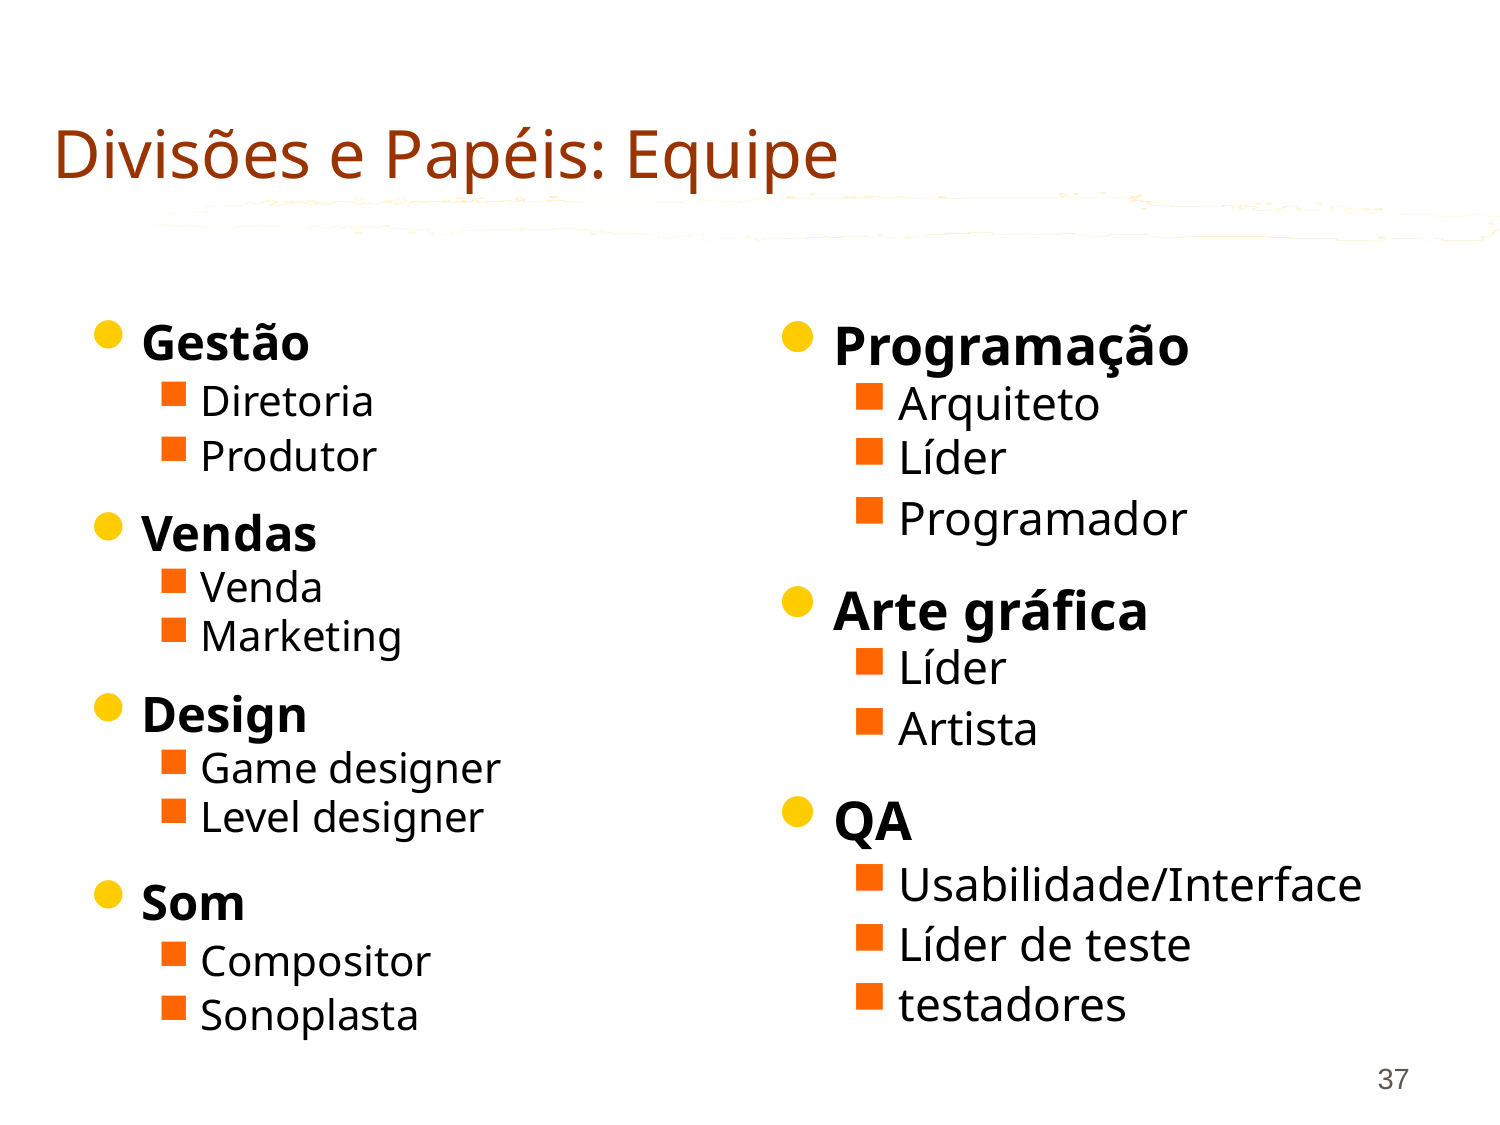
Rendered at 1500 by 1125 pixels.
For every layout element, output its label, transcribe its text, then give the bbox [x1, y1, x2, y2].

list Programação Arquiteto Líder Programador Arte gráfica Líder Artista QA Usabilidade/Interface Líder de teste testadores [762, 304, 1426, 1048]
list Gestão Diretoria Produtor Vendas Venda Marketing Design Game designer Level designer Som Compositor Sonoplasta [74, 304, 738, 1048]
slide_number 37 [1074, 1042, 1426, 1103]
title Divisões e Papéis: Equipe [37, 12, 1434, 201]
